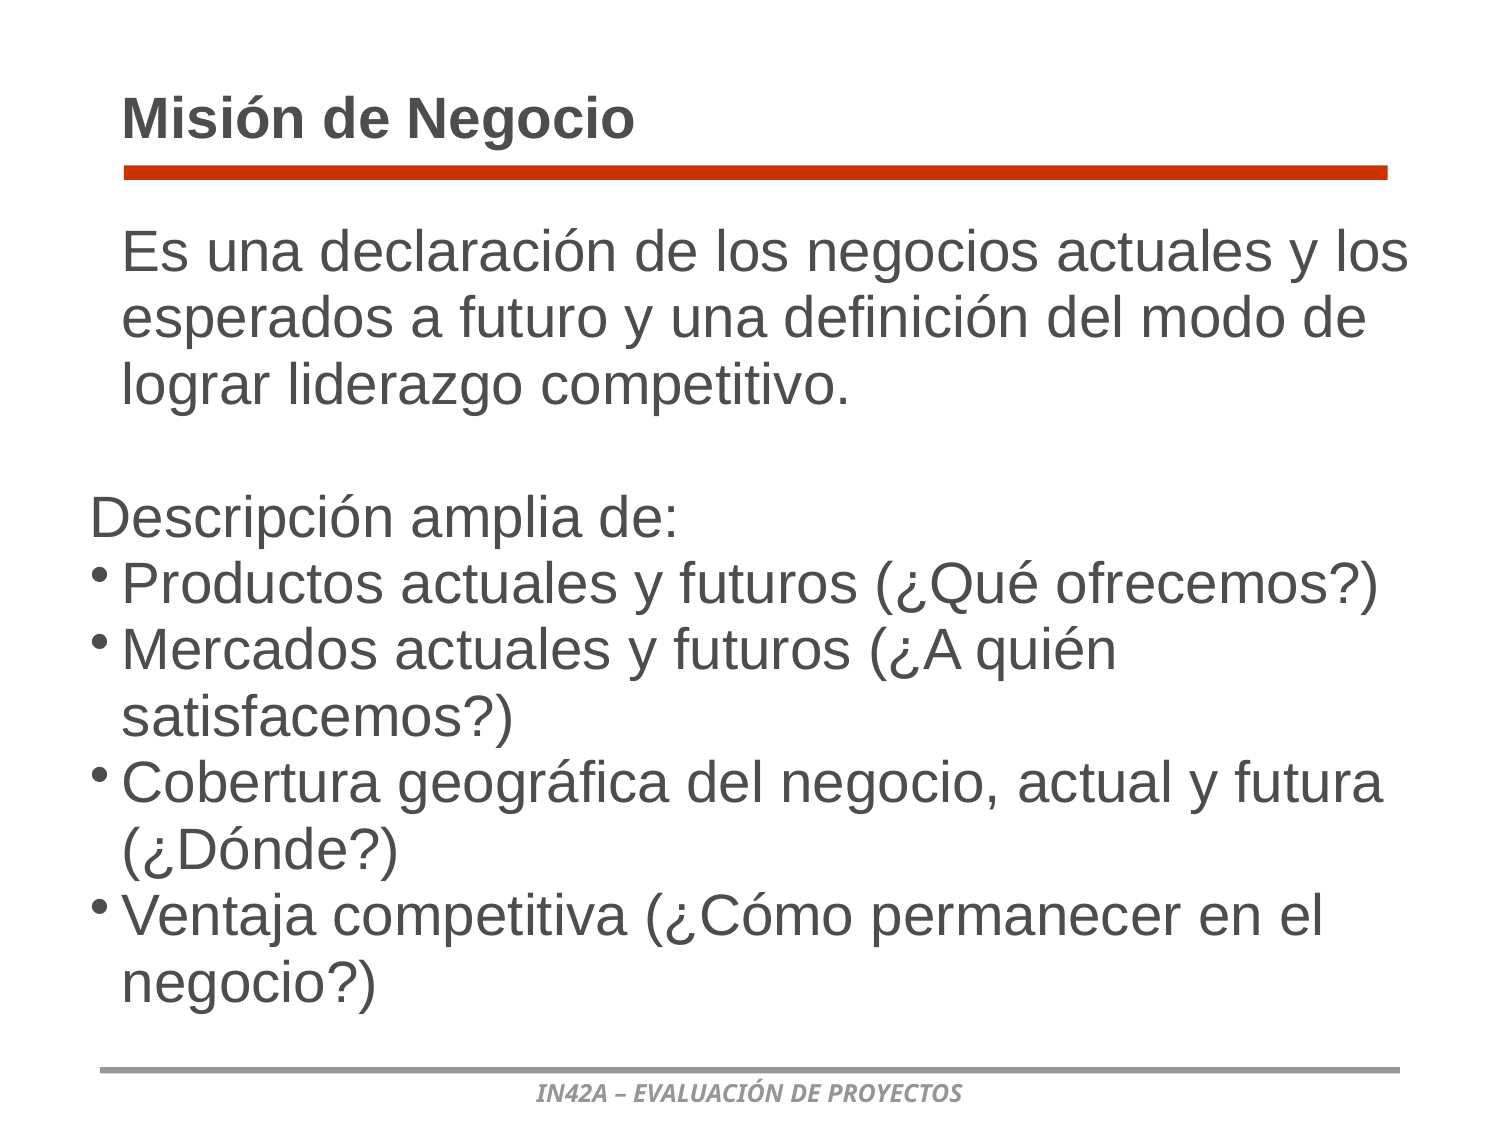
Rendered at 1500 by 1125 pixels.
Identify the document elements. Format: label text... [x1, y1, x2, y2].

text_box Misión de Negocio Es una declaración de los negocios actuales y los esperados a futuro y una definición del modo de lograr liderazgo competitivo. Descripción amplia de: Productos actuales y futuros (¿Qué ofrecemos?) Mercados actuales y futuros (¿A quién satisfacemos?) Cobertura geográfica del negocio, actual y futura (¿Dónde?) Ventaja competitiva (¿Cómo permanecer en el negocio?) [75, 78, 1450, 1023]
footer IN42A – EVALUACIÓN DE PROYECTOS [100, 1070, 1400, 1103]
